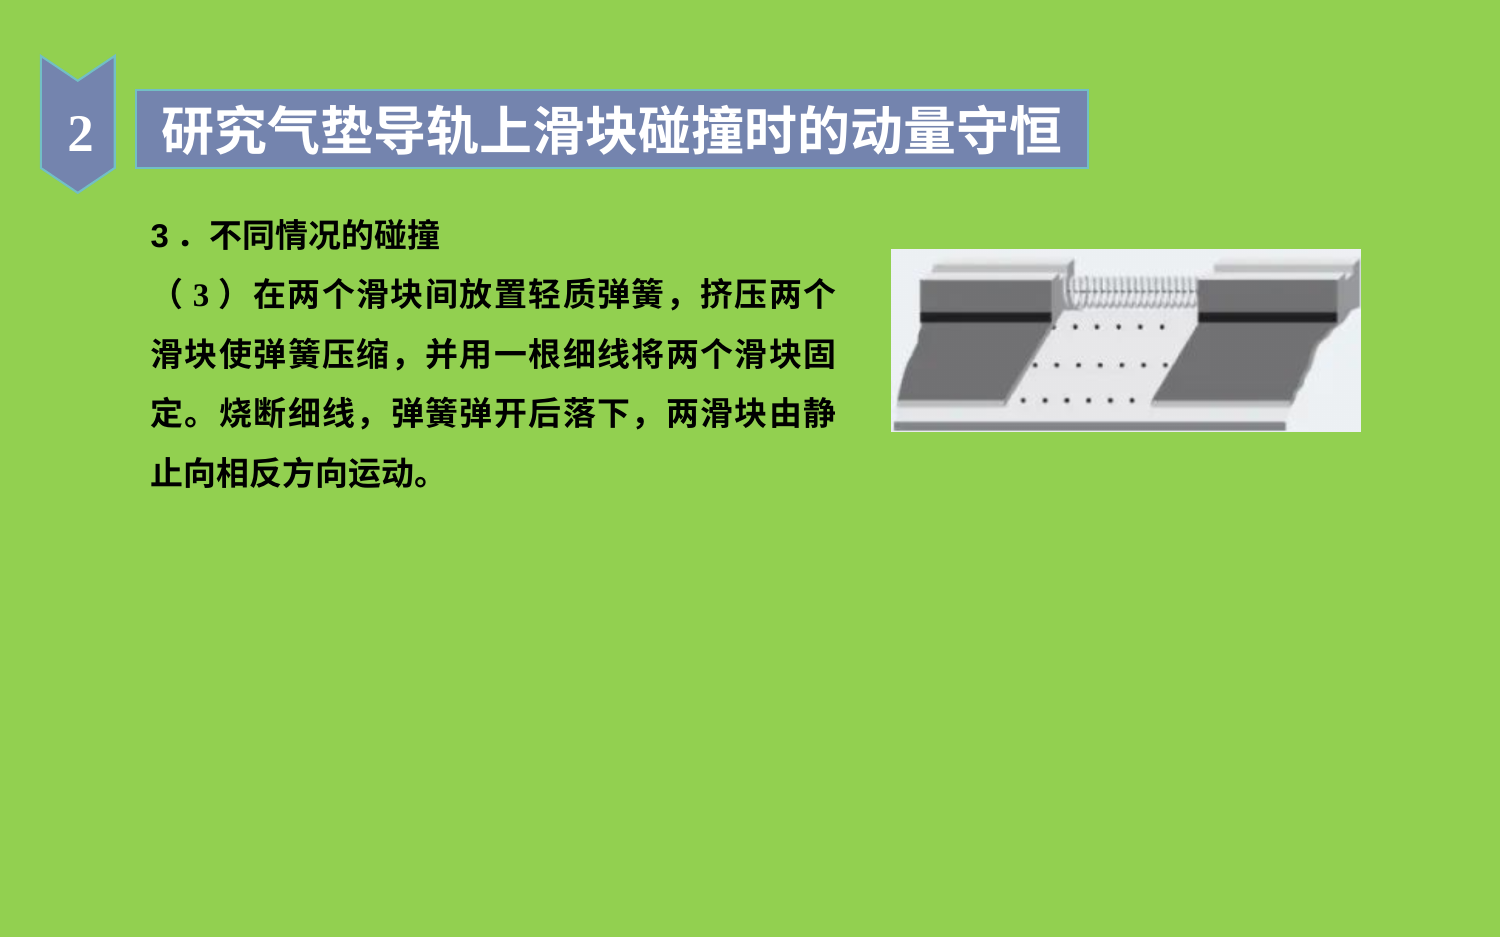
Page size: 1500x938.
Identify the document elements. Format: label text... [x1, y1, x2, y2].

text_box 研究气垫导轨上滑块碰撞时的动量守恒 [135, 90, 1089, 169]
text_box 3．不同情况的碰撞 （3）在两个滑块间放置轻质弹簧，挤压两个滑块使弹簧压缩，并用一根细线将两个滑块固定。烧断细线，弹簧弹开后落下，两滑块由静止向相反方向运动。 [135, 187, 853, 505]
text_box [40, 55, 115, 194]
picture [891, 249, 1361, 432]
